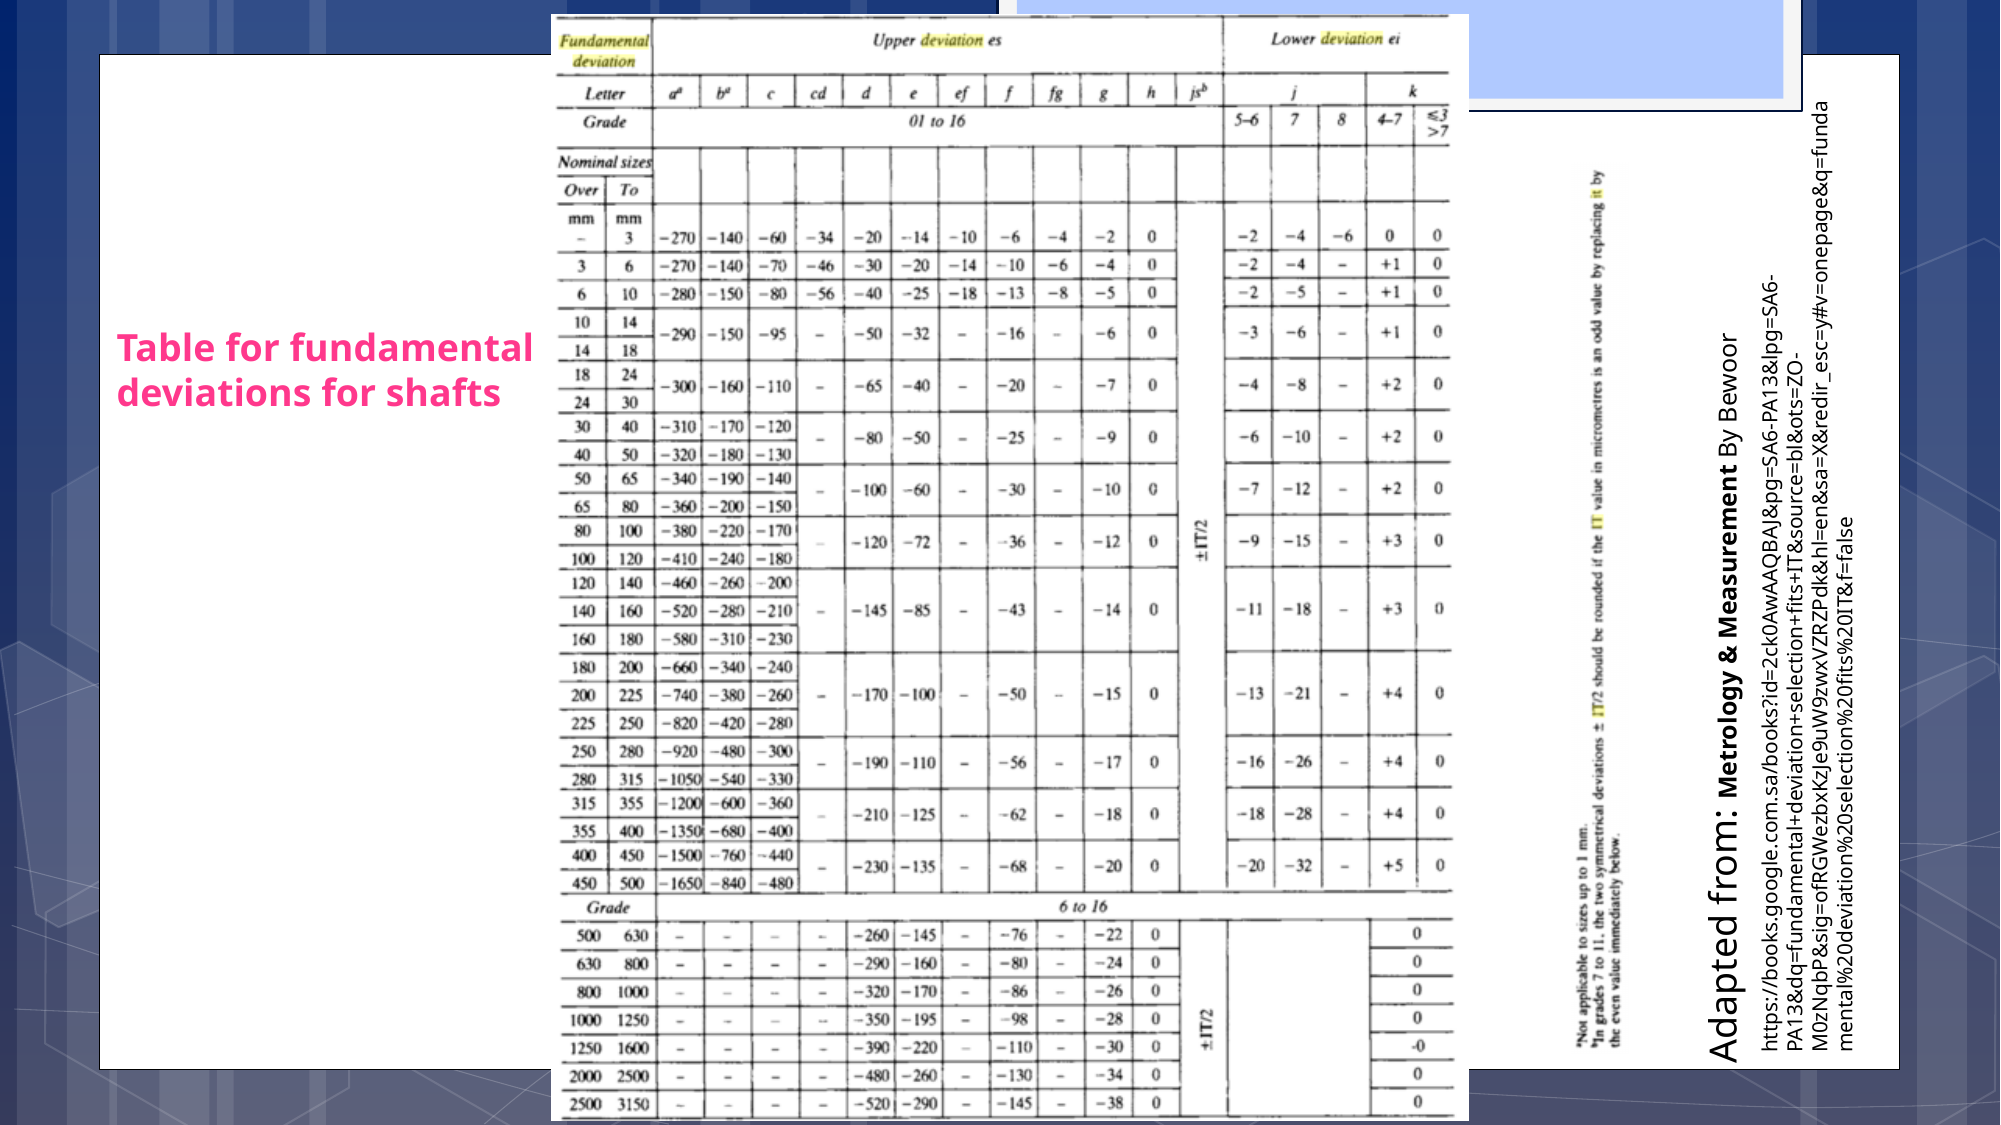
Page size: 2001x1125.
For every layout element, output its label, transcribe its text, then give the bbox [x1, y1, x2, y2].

picture [551, 14, 2000, 1121]
text_box https://books.google.com.sa/books?id=2ck0AwAAQBAJ&pg=SA6-PA13&lpg=SA6-PA13&dq=fundamental+deviation+selection+fits+IT&source=bl&ots=ZO-M0zNqbP&sig=ofRGWezbxKzJe9uW9zwxVZRZPdk&hl=en&sa=X&redir_esc=y#v=onepage&q=fundamental%20deviation%20selection%20fits%20IT&f=false [1749, 647, 1889, 1068]
text_box Adapted from: Metrology & Measurement By Bewoor [1691, 647, 1752, 1078]
text_box https://books.google.com.sa/books?id=2ck0AwAAQBAJ&pg=SA6-PA13&lpg=SA6-PA13&dq=fundamental+deviation+selection+fits+IT&source=bl&ots=ZO-M0zNqbP&sig=ofRGWezbxKzJe9uW9zwxVZRZPdk&hl=en&sa=X&redir_esc=y#v=onepage&q=fundamental%20deviation%20selection%20fits%20IT&f=false [1749, 67, 1889, 577]
text_box Adapted from: Metrology & Measurement By Bewoor [1691, 292, 1749, 577]
title Table for fundamental deviations for shafts [101, 316, 545, 390]
